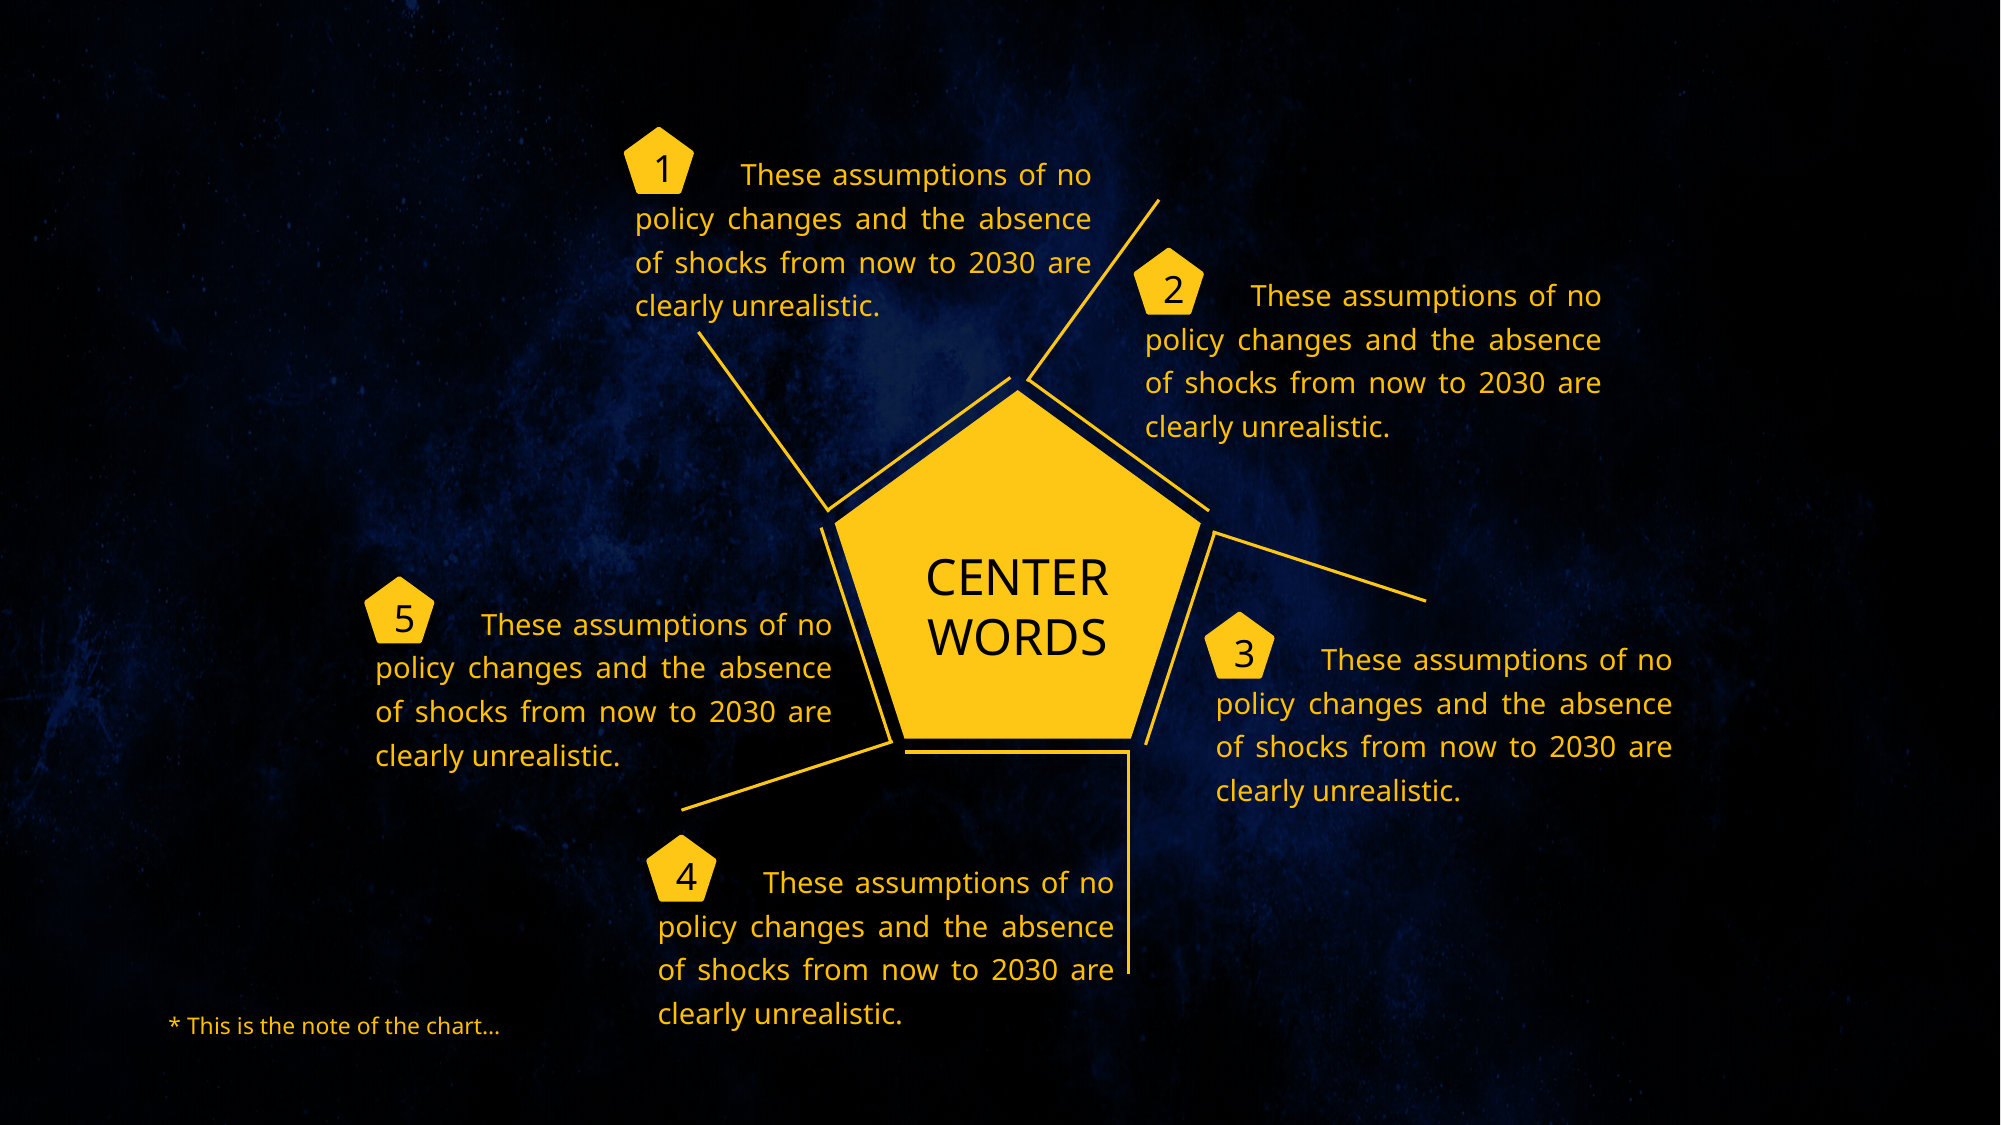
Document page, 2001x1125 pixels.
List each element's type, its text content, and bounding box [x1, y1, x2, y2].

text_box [905, 749, 1131, 835]
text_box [638, 557, 866, 781]
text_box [1070, 243, 1296, 469]
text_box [642, 836, 1131, 1041]
text_box CENTER WORDS [832, 388, 1203, 741]
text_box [360, 578, 848, 782]
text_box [1172, 559, 1398, 785]
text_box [1200, 613, 1689, 818]
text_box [619, 128, 1108, 333]
picture [0, 0, 2001, 1125]
text_box * This is the note of the chart… [153, 1003, 516, 1047]
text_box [740, 341, 969, 468]
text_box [1129, 249, 1618, 454]
